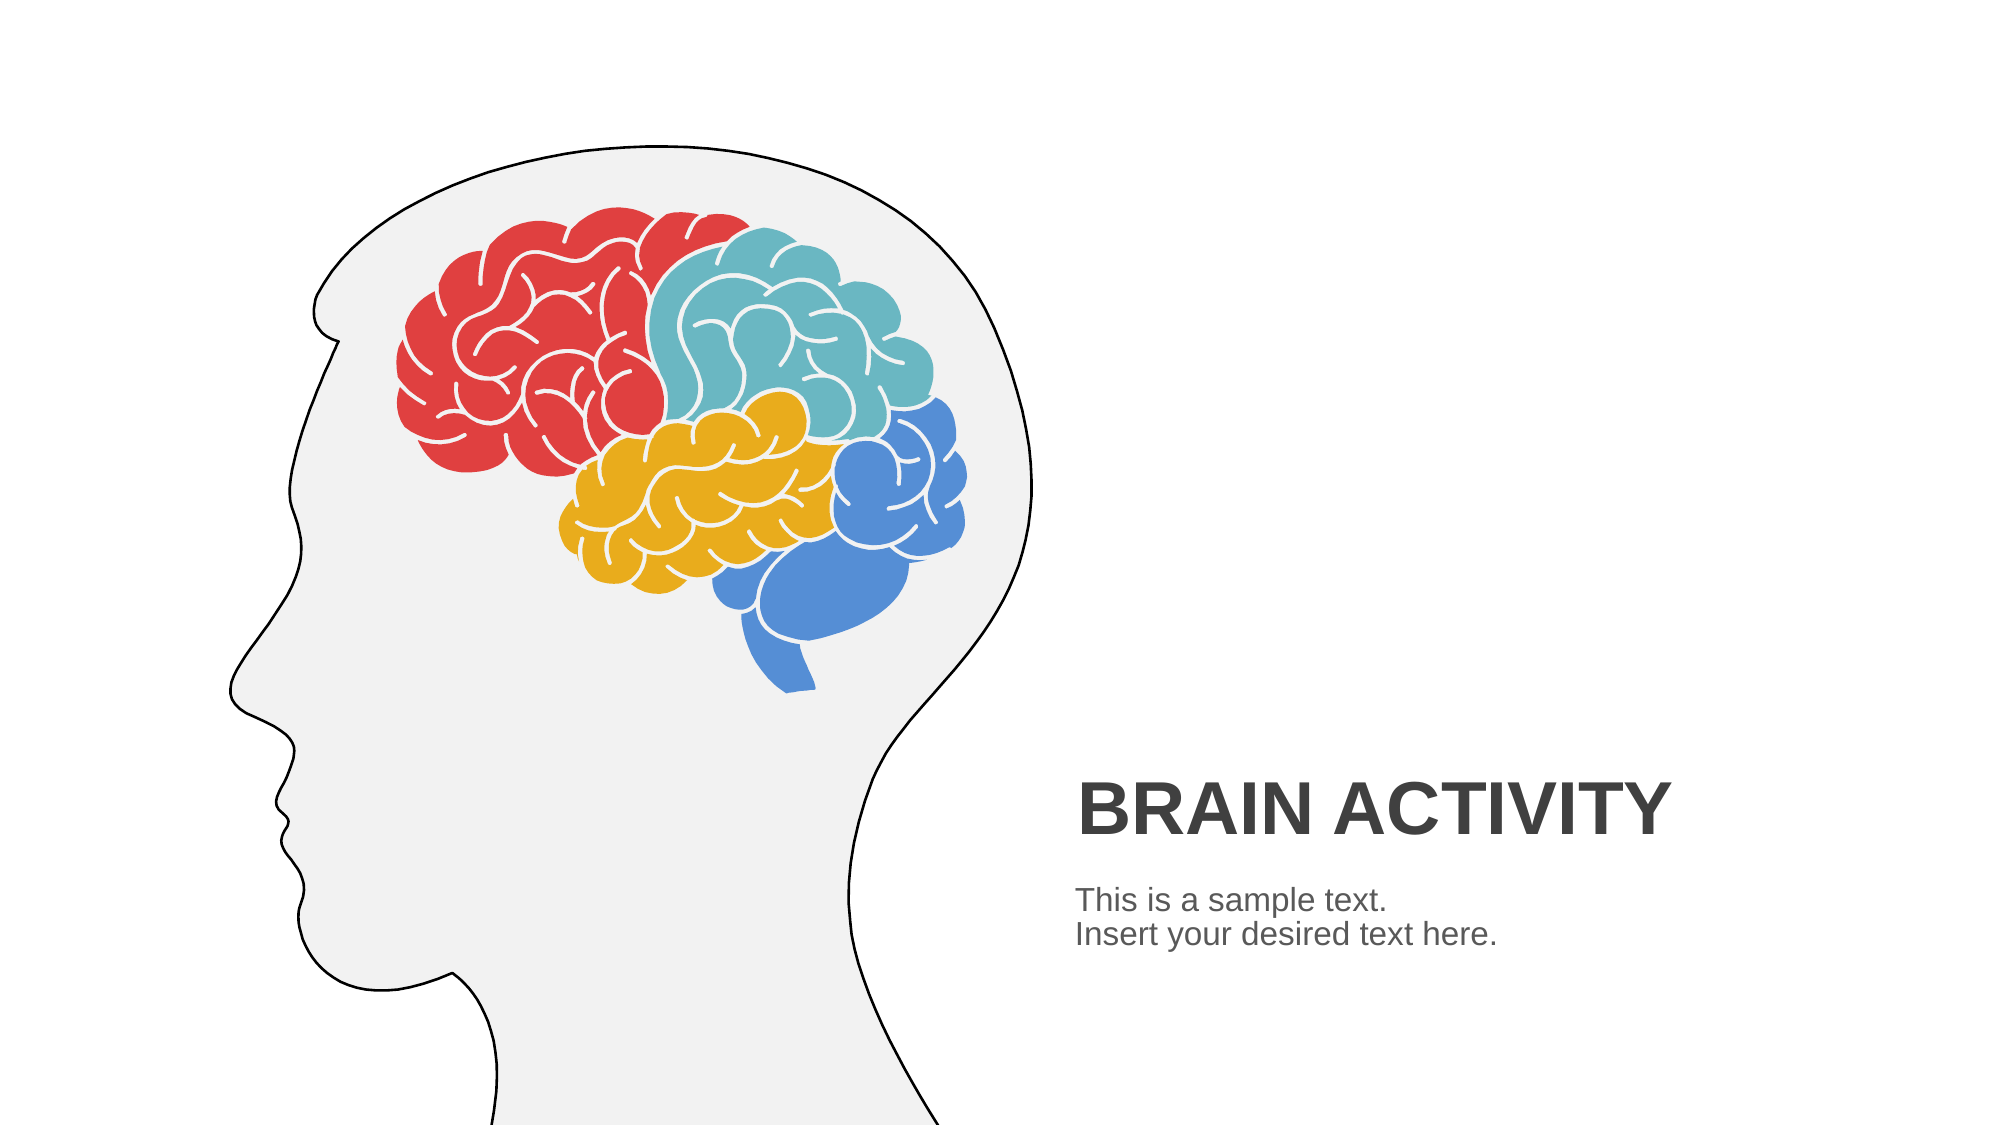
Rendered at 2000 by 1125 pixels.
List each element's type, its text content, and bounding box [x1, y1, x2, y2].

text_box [230, 146, 1032, 1125]
title BRAIN ACTIVITY [1077, 499, 1975, 850]
list This is a sample text. Insert your desired text here. [1075, 878, 1974, 1000]
